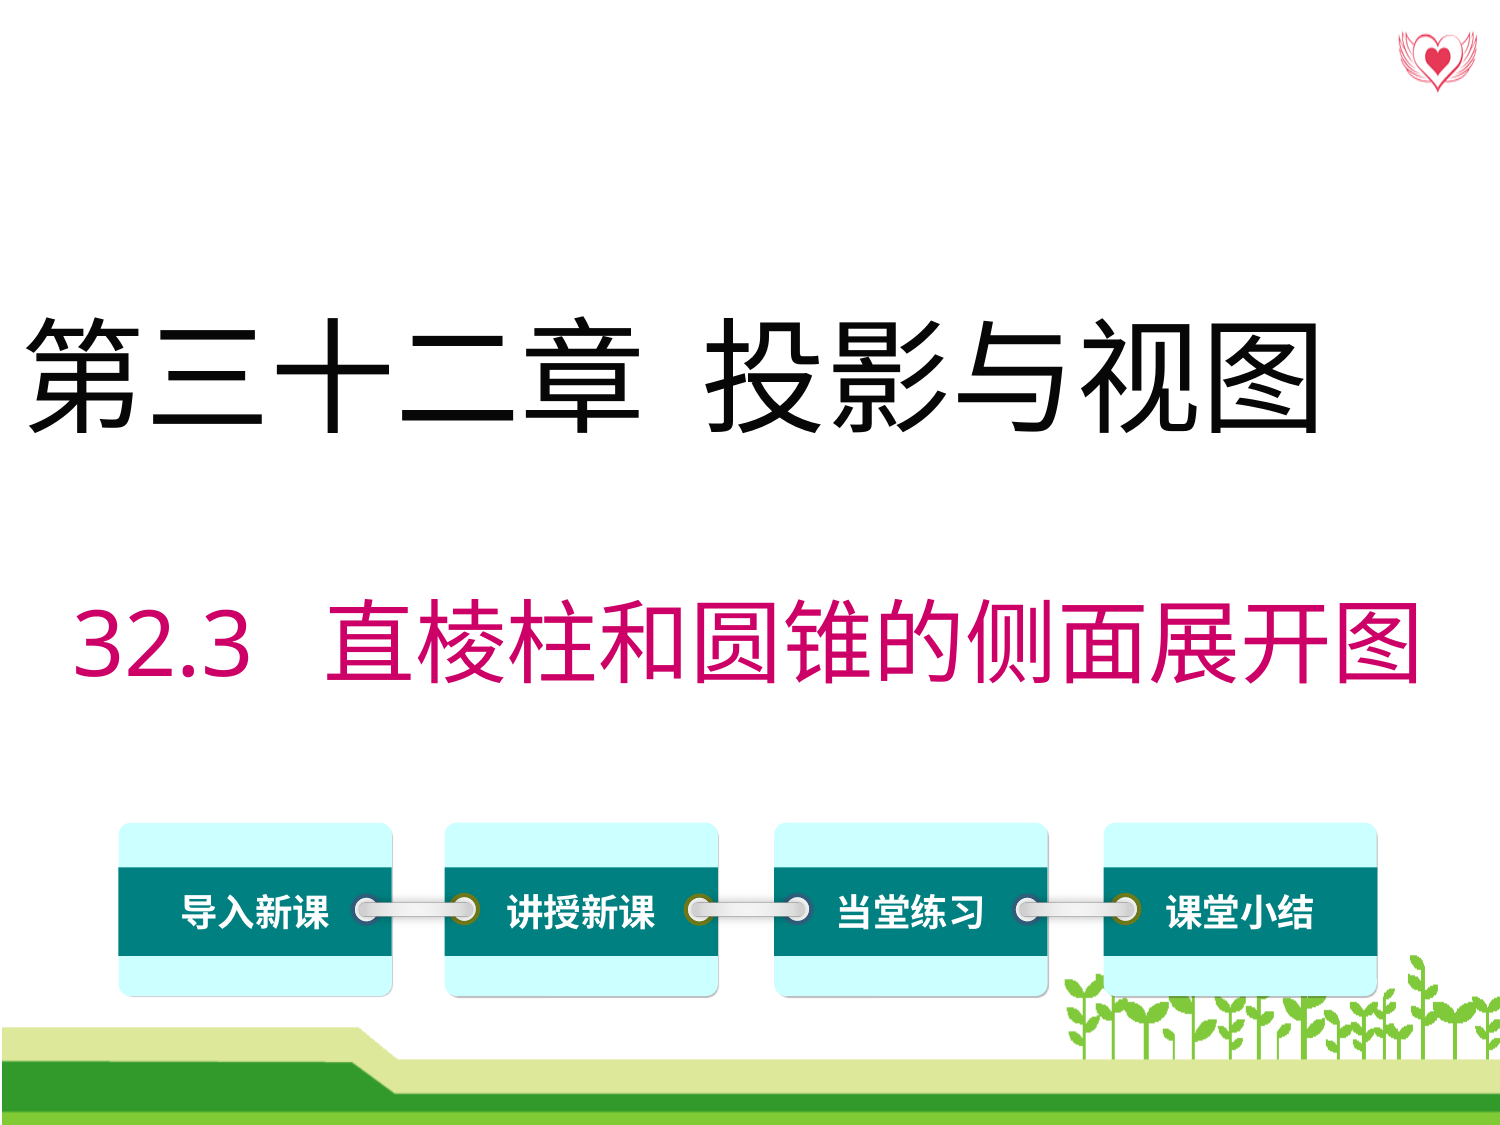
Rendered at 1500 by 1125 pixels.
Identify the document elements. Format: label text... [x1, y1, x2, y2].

text_box 讲授新课 [444, 867, 718, 956]
text_box [774, 956, 1048, 997]
text_box [444, 956, 718, 997]
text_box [674, 887, 822, 932]
text_box 课堂小结 [1103, 867, 1378, 956]
text_box 32.3 直棱柱和圆锥的侧面展开图 [57, 522, 1440, 703]
text_box 第三十二章 投影与视图 [5, 290, 1500, 456]
text_box [1103, 822, 1377, 867]
text_box 导入新课 [118, 867, 392, 956]
text_box [118, 822, 392, 867]
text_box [341, 887, 489, 932]
text_box 当堂练习 [774, 867, 1048, 956]
text_box [444, 822, 718, 867]
text_box [774, 822, 1048, 867]
text_box [118, 956, 392, 997]
picture [0, 0, 1500, 1125]
text_box [1103, 956, 1377, 997]
